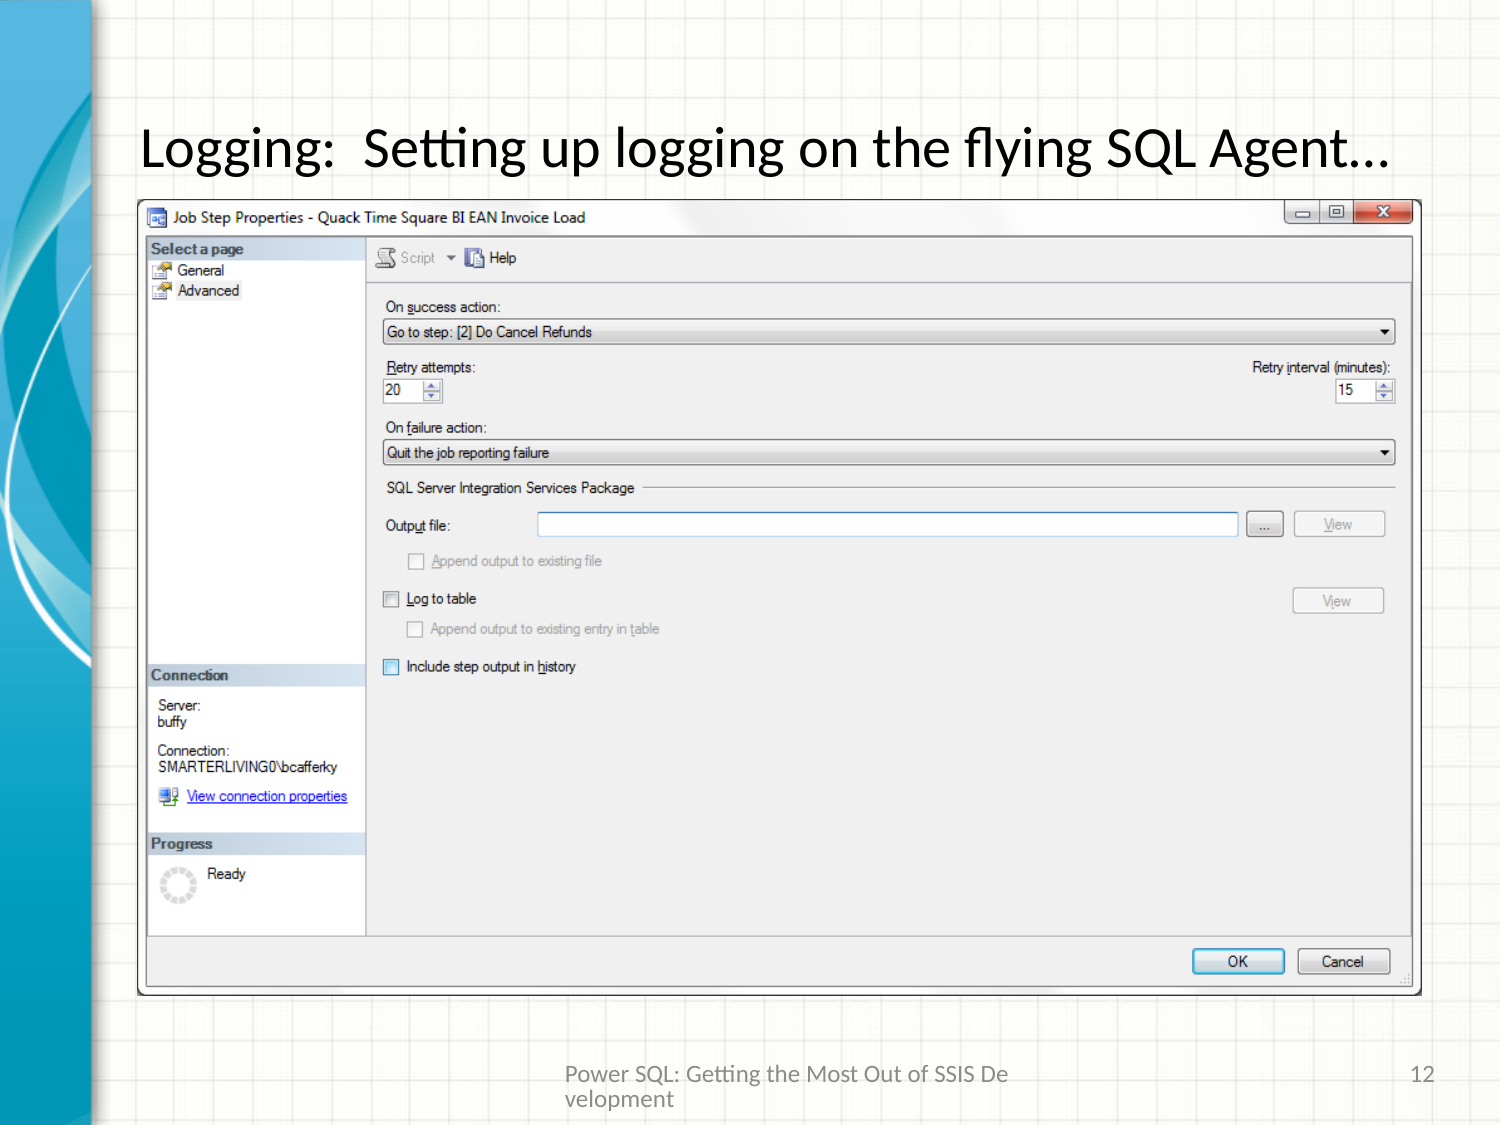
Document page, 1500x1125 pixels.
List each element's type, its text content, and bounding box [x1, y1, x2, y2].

picture [0, 0, 1500, 1125]
slide_number 12 [1100, 1042, 1450, 1103]
title Logging: Setting up logging on the flying SQL Agent… [125, 50, 1450, 238]
footer Power SQL: Getting the Most Out of SSIS Development [549, 1042, 1025, 1103]
